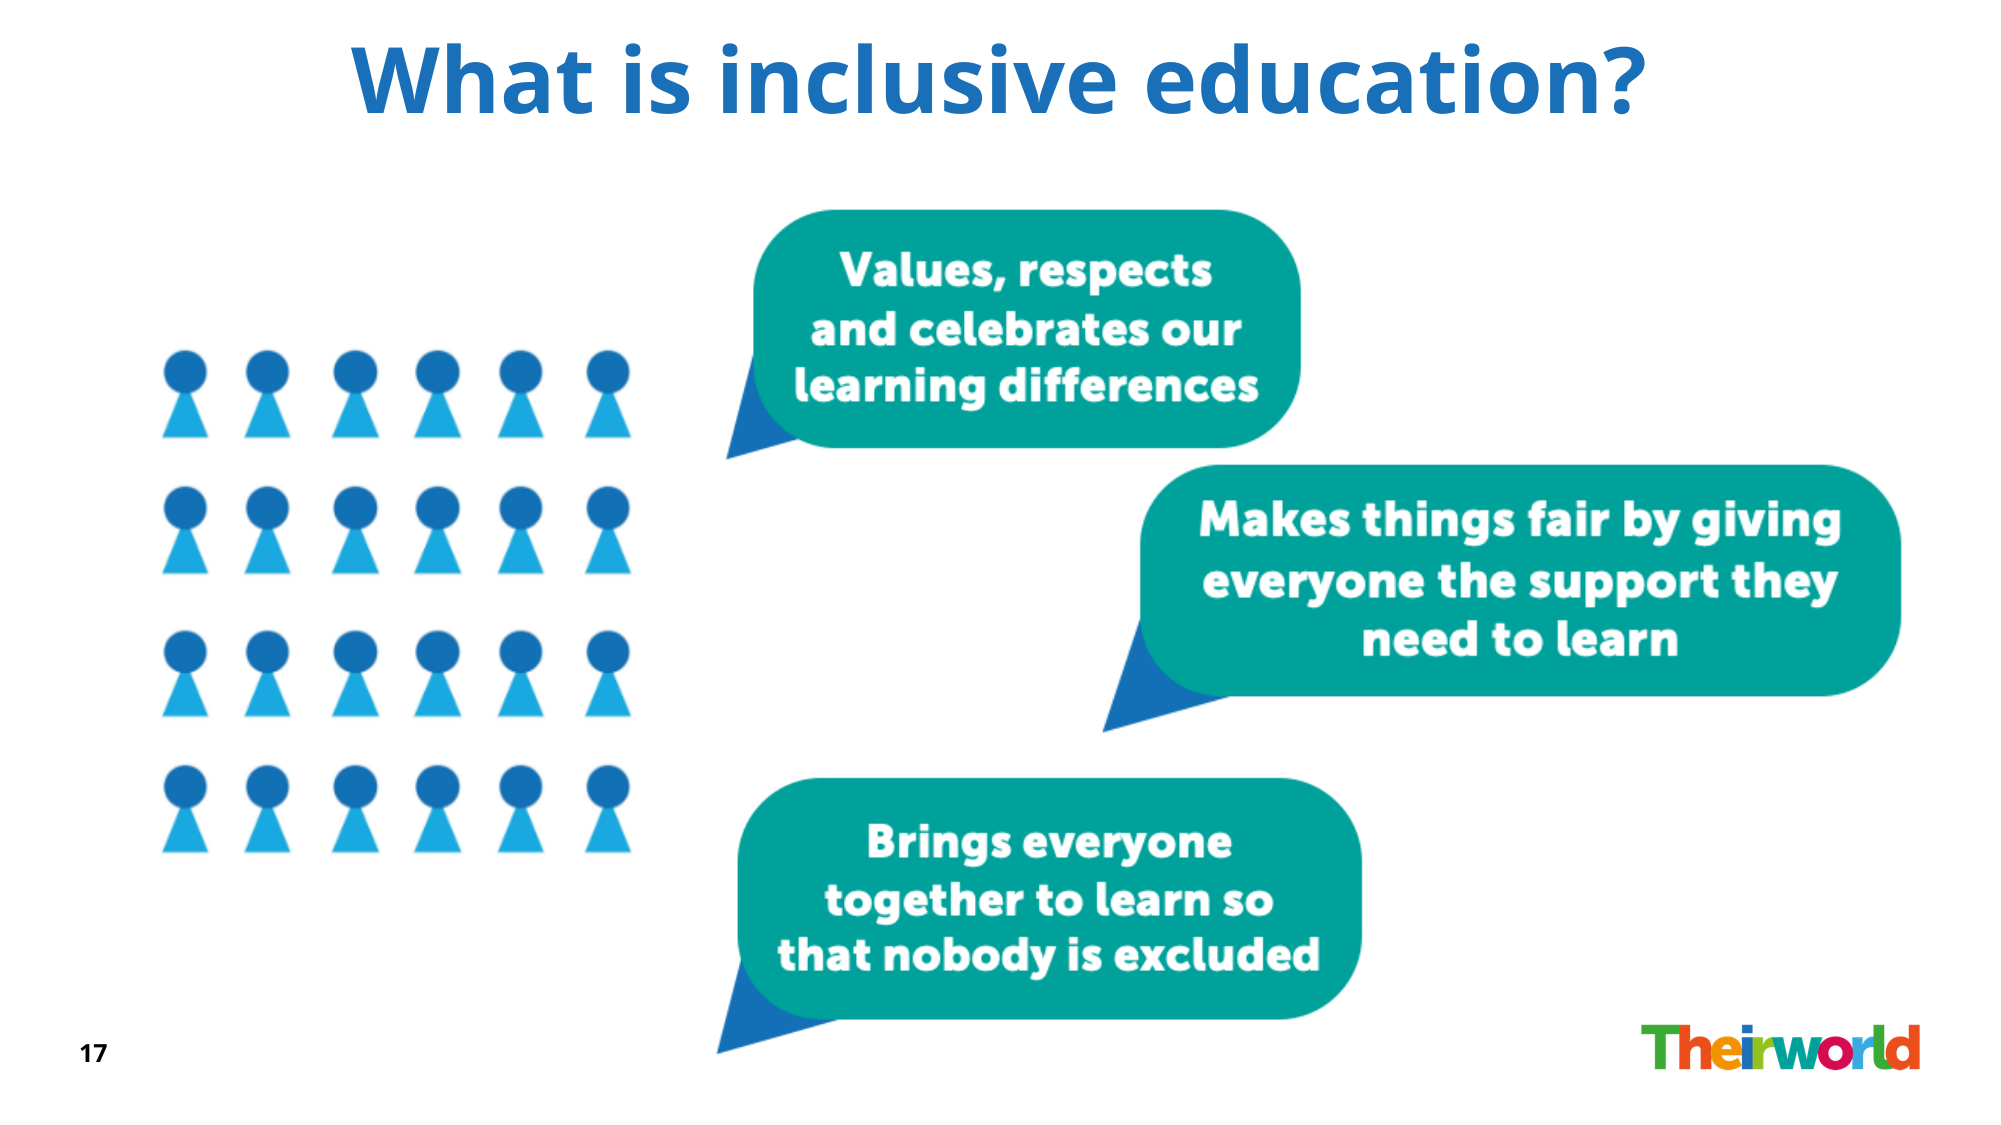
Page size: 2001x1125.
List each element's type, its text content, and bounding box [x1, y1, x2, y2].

picture [708, 766, 1379, 1081]
slide_number 17 [79, 1023, 189, 1072]
title What is inclusive education? [99, 44, 1900, 233]
picture [117, 168, 1916, 885]
picture [1633, 1014, 1927, 1081]
